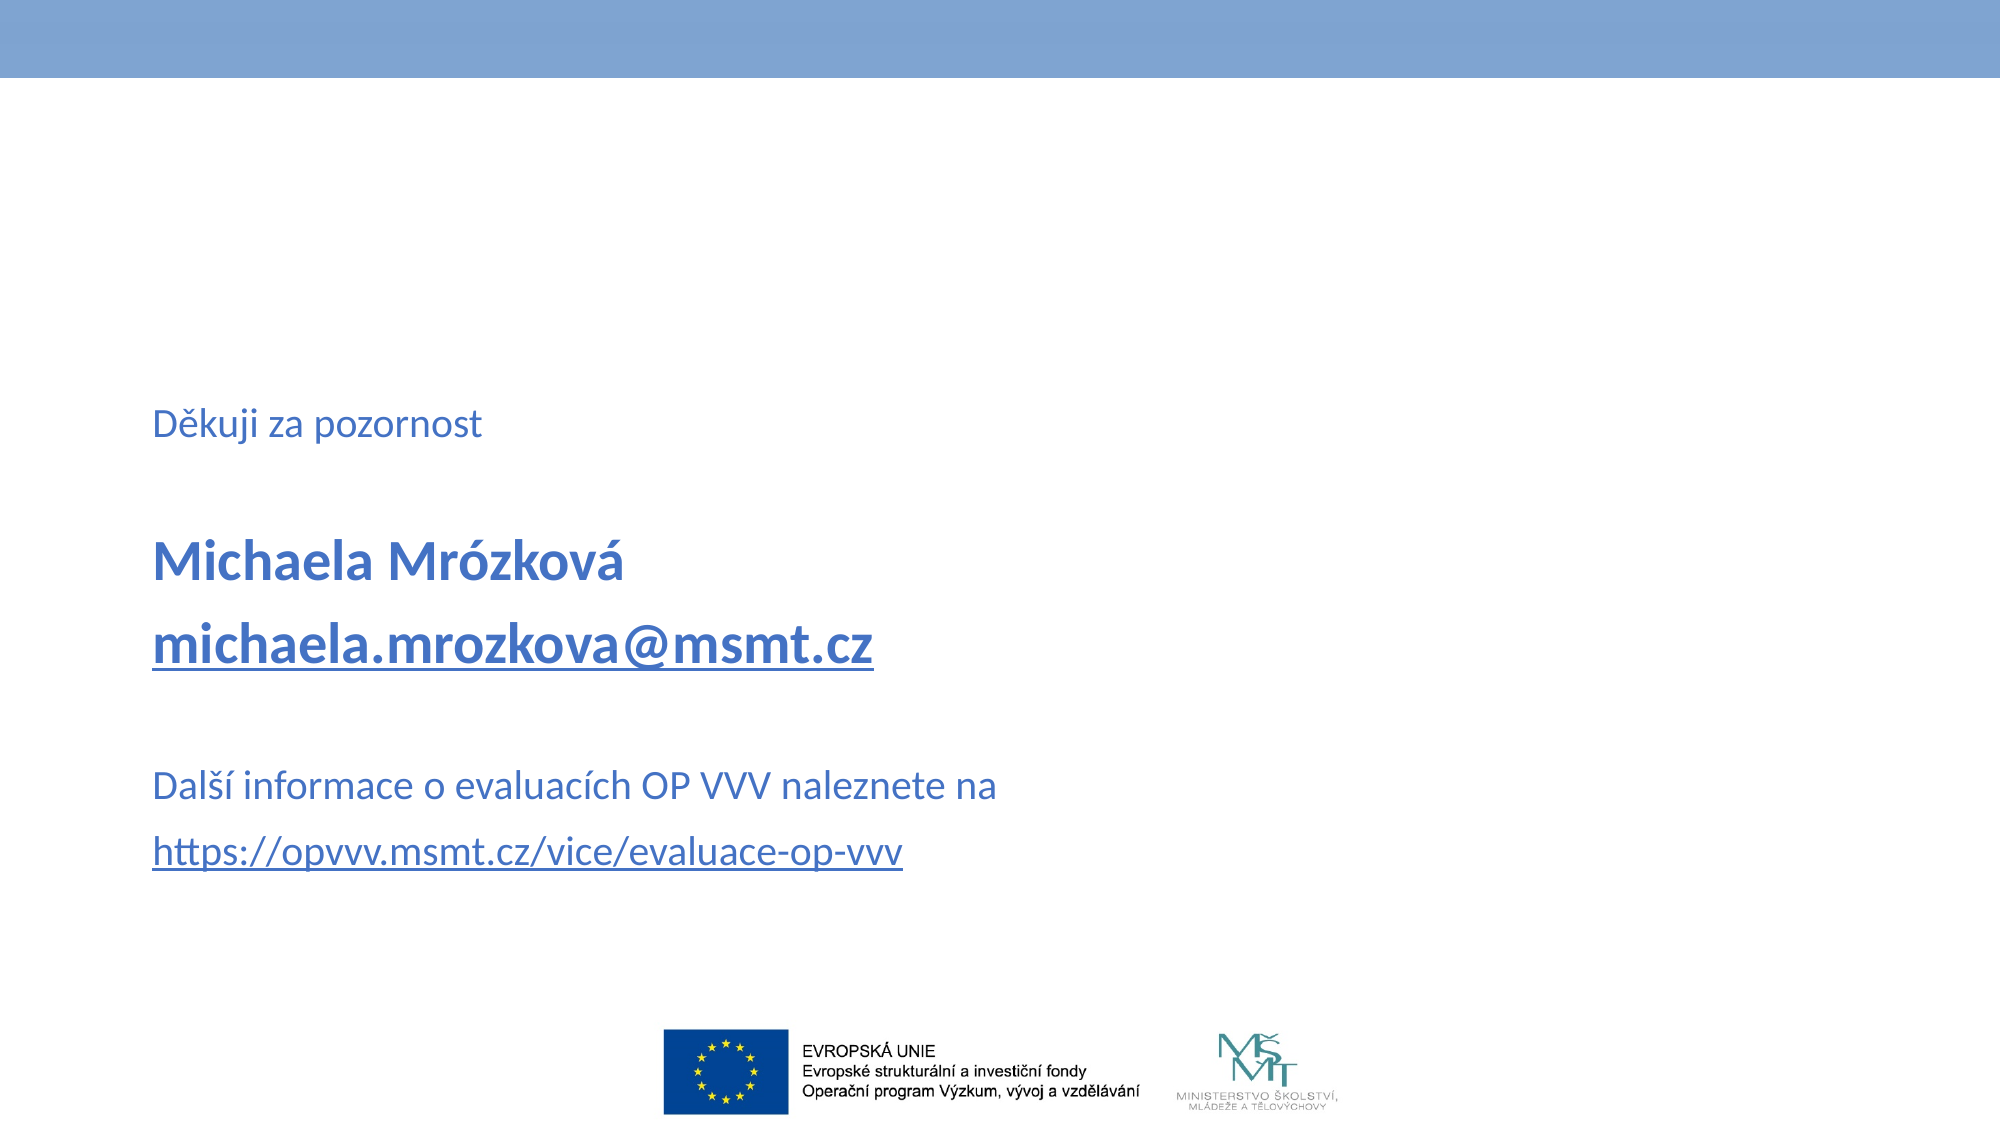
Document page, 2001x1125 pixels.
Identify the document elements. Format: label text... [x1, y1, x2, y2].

picture [621, 994, 1379, 1125]
picture [0, 0, 2000, 78]
list Děkuji za pozornost Michaela Mrózková michaela.mrozkova@msmt.cz Další informace o evaluacích OP VVV naleznete na https://opvvv.msmt.cz/vice/evaluace-op-vvv [137, 303, 1863, 904]
